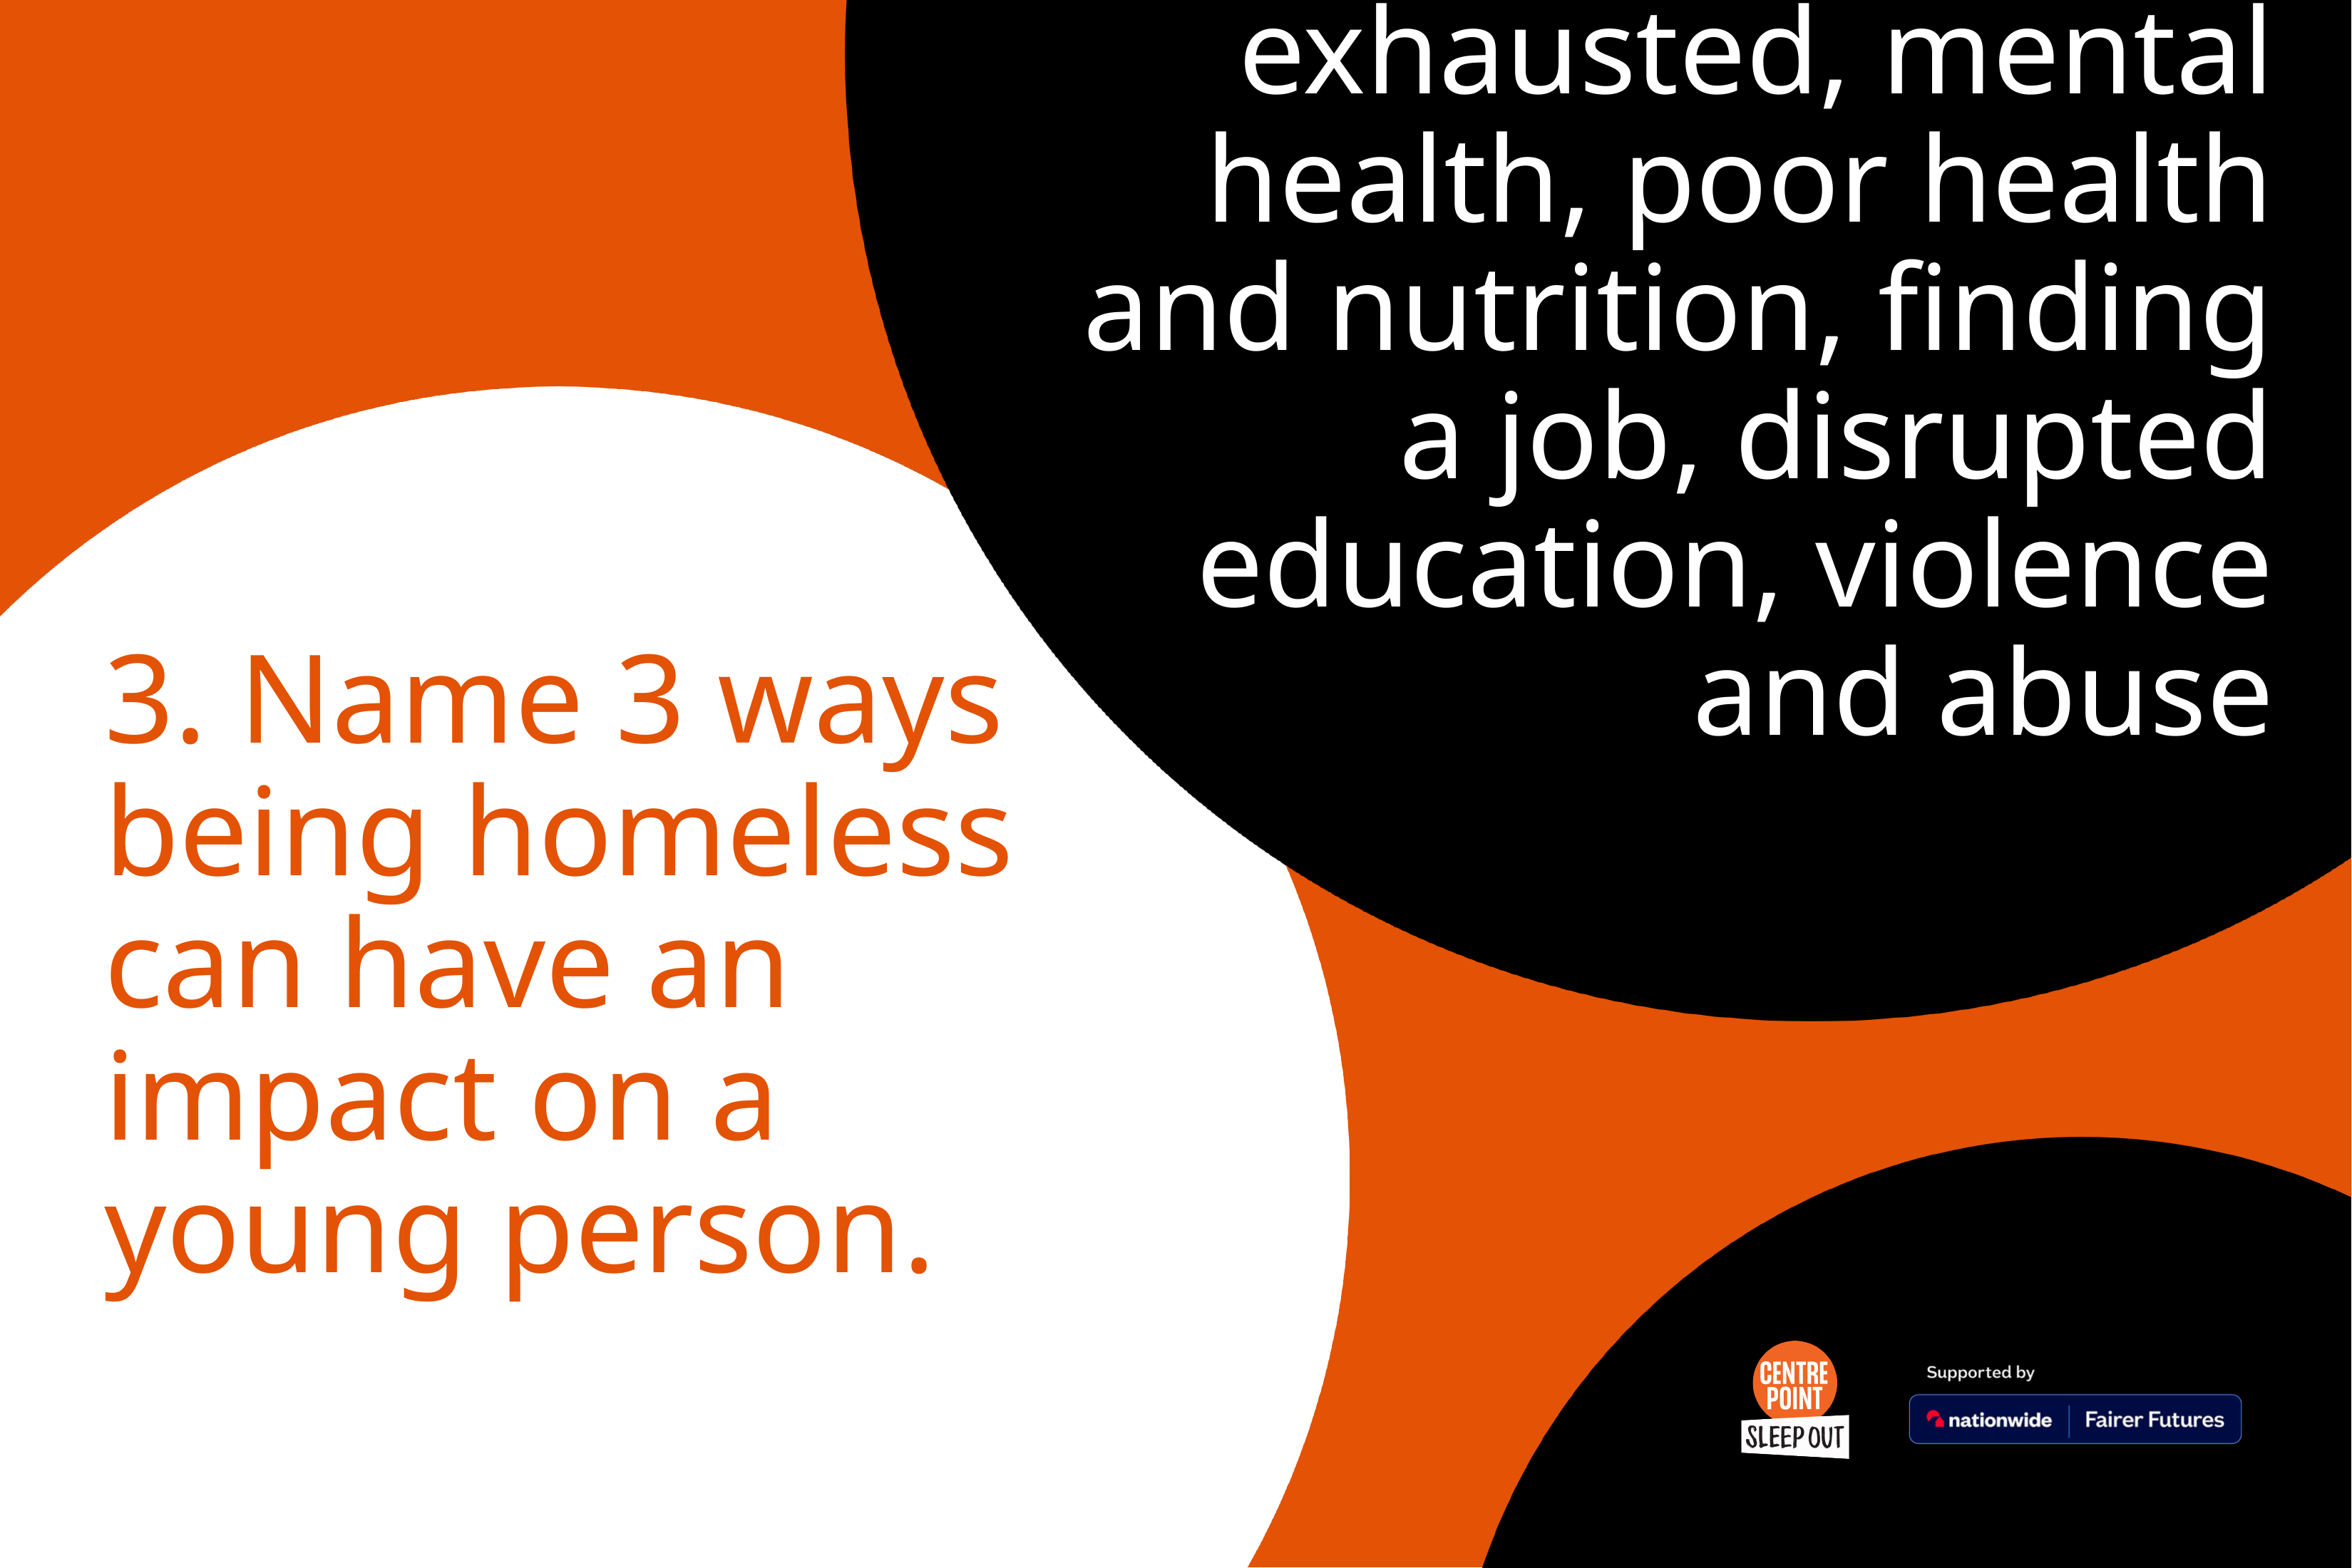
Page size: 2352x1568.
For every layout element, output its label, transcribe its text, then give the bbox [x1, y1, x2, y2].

title 3. Name 3 ways being homeless can have an impact on a young person. [104, 760, 1115, 1299]
text_box At risk and exhausted, mental health, poor health and nutrition, finding a job, disrupted education, violence and abuse [1069, 0, 2274, 761]
picture [0, 0, 2351, 1568]
picture [1480, 1137, 2351, 1568]
